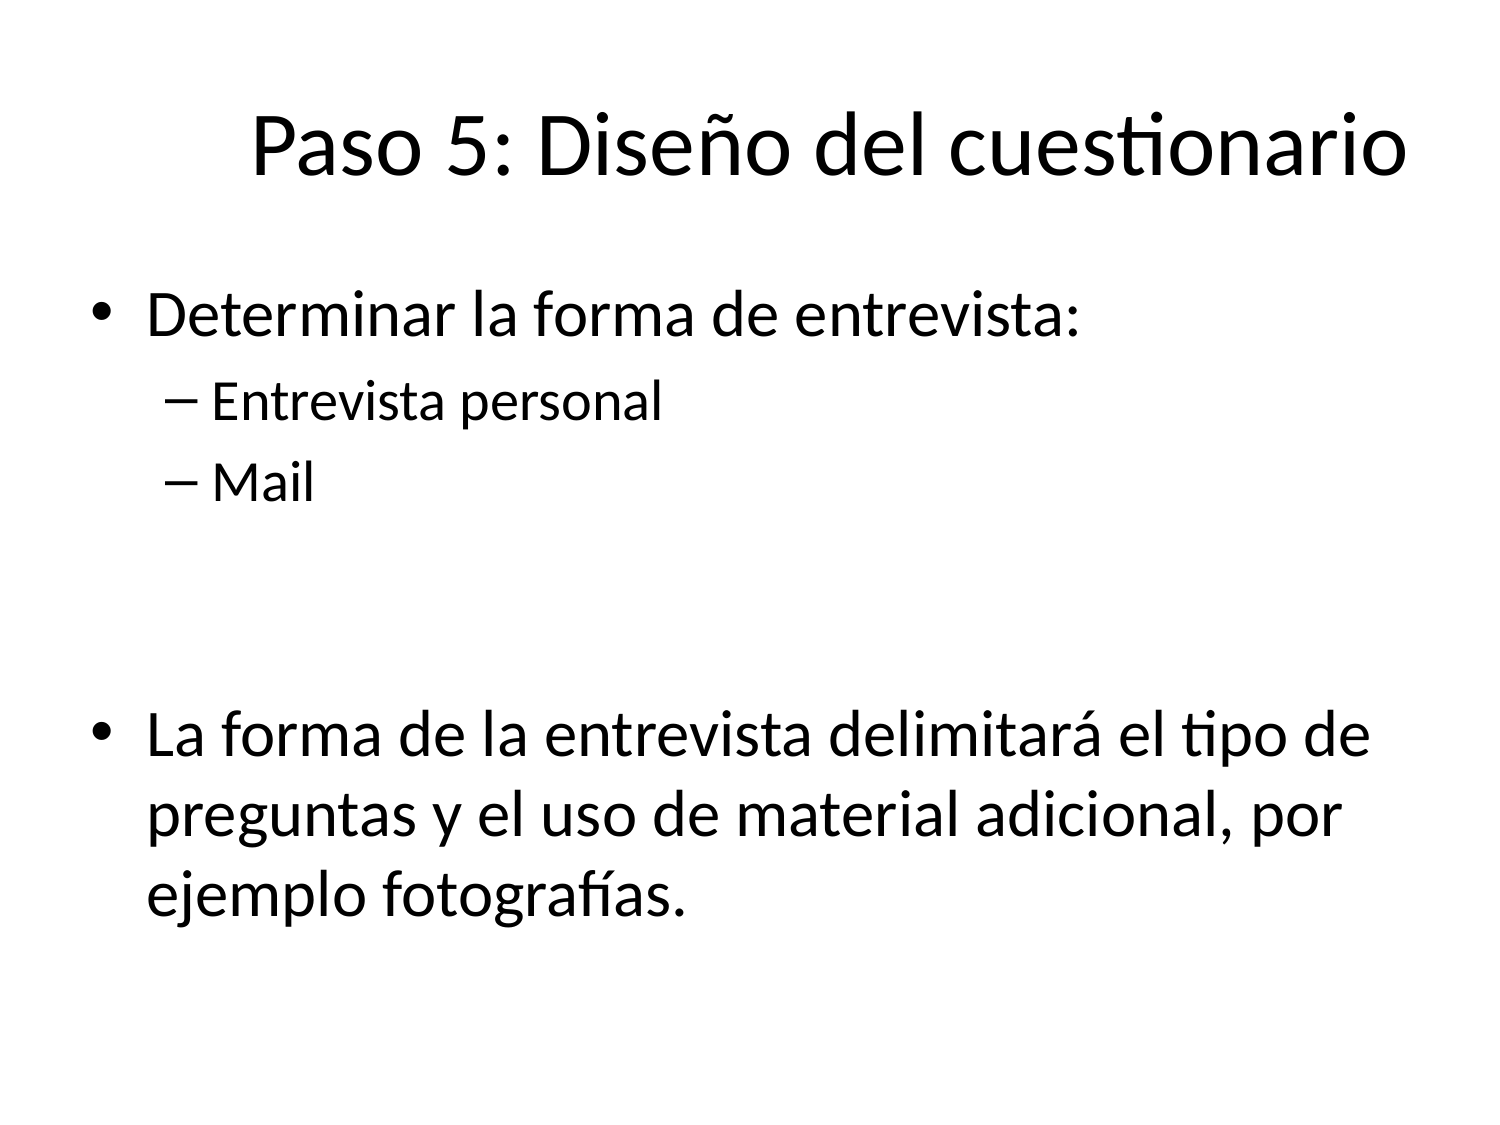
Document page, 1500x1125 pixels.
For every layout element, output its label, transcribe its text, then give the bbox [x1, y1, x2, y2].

title Paso 5: Diseño del cuestionario [75, 45, 1425, 233]
list Determinar la forma de entrevista: Entrevista personal Mail La forma de la entrevista delimitará el tipo de preguntas y el uso de material adicional, por ejemplo fotografías. [75, 262, 1425, 1005]
